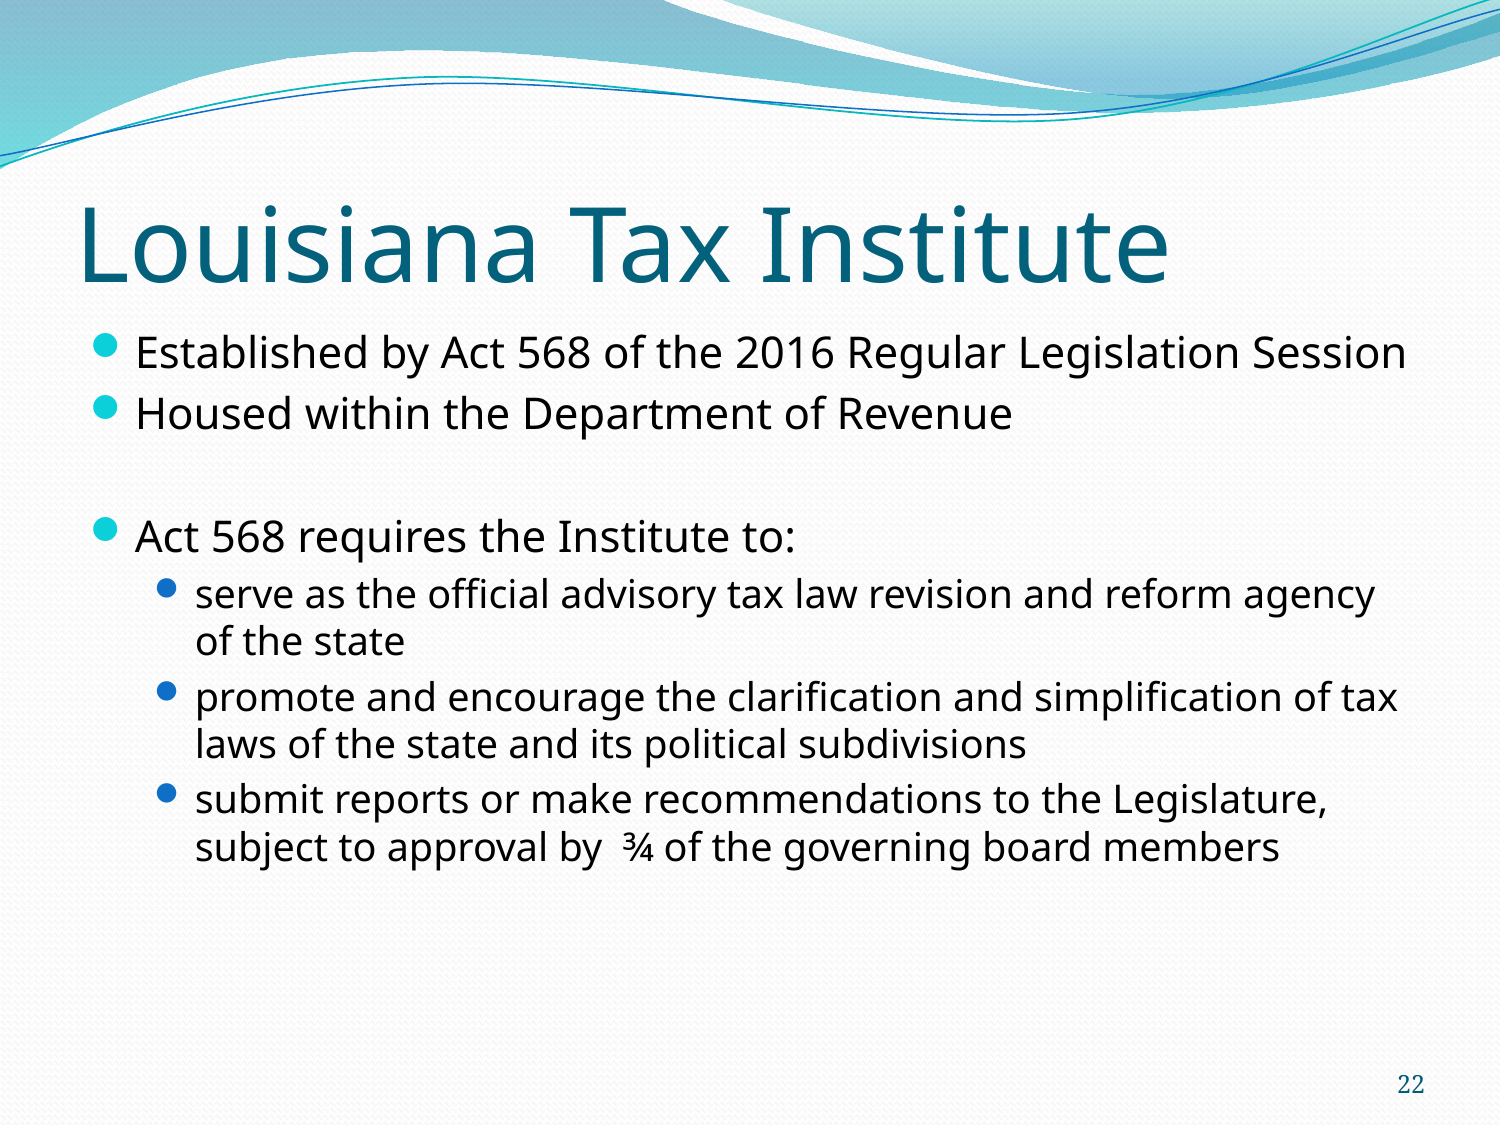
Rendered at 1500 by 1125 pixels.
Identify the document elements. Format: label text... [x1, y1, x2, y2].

title Louisiana Tax Institute [75, 115, 1438, 303]
text_box Established by Act 568 of the 2016 Regular Legislation Session Housed within the Department of Revenue Act 568 requires the Institute to: serve as the official advisory tax law revision and reform agency of the state promote and encourage the clarification and simplification of tax laws of the state and its political subdivisions submit reports or make recommendations to the Legislature, subject to approval by ¾ of the governing board members [74, 317, 1425, 1038]
slide_number 22 [1299, 1042, 1425, 1103]
